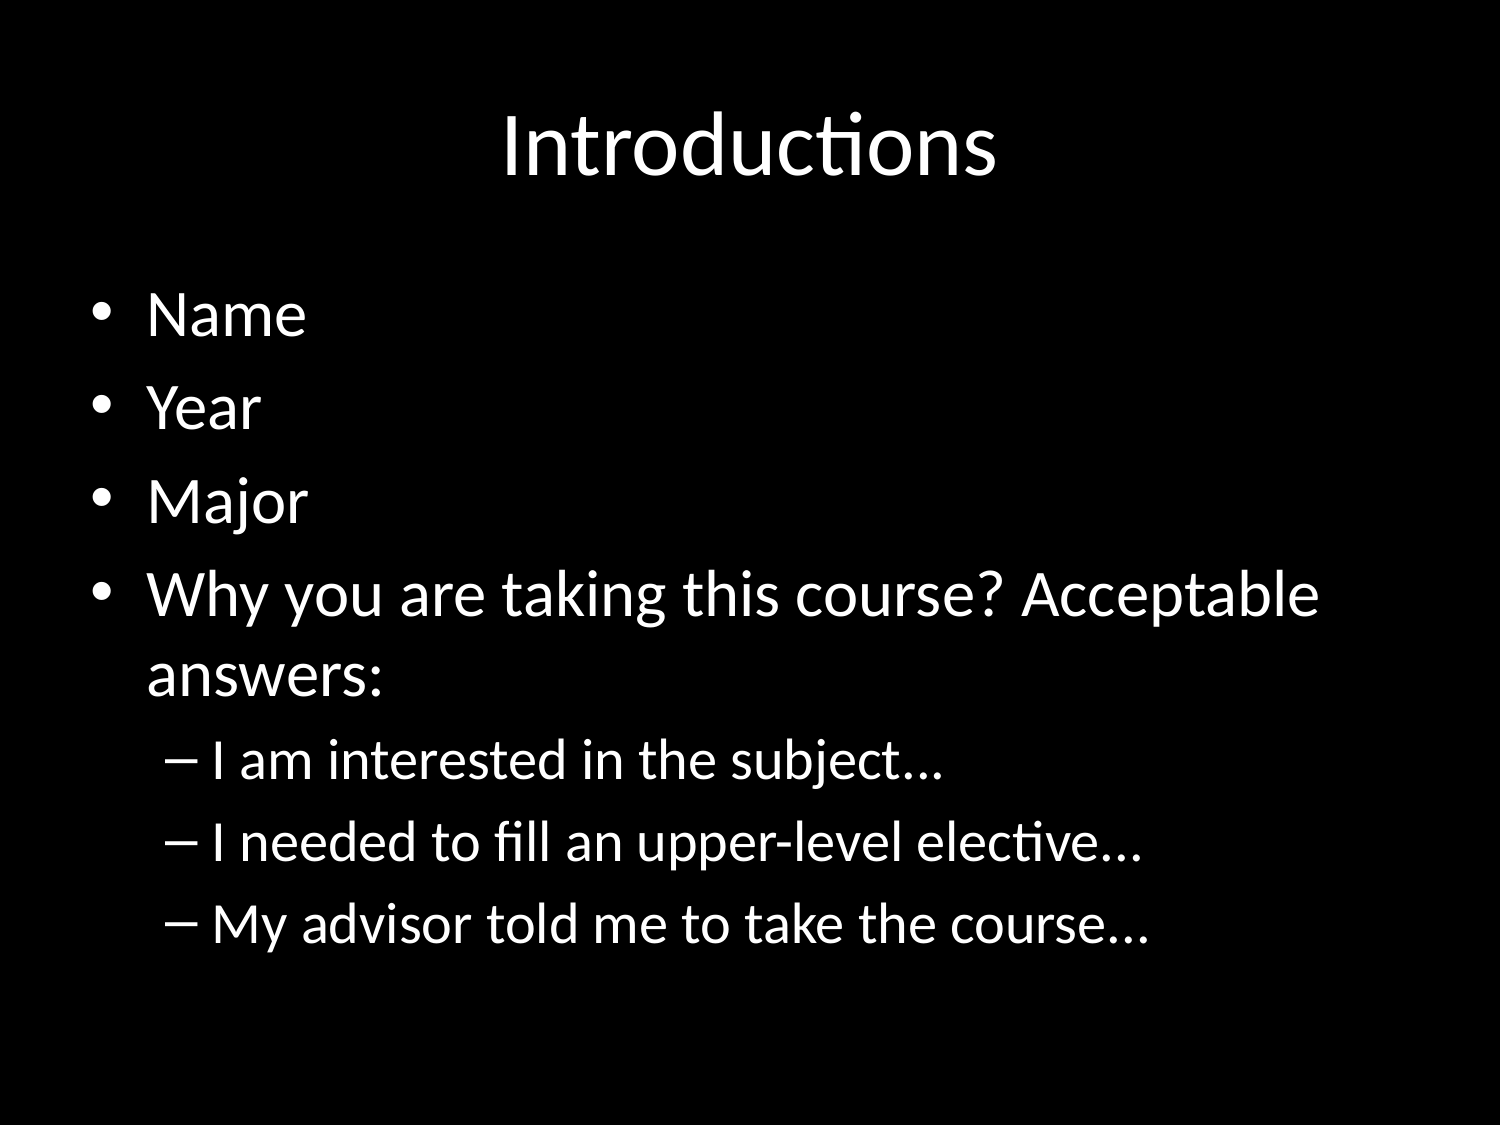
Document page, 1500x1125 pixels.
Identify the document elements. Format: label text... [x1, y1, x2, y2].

title Introductions [75, 45, 1425, 233]
list Name Year Major Why you are taking this course? Acceptable answers: I am interested in the subject... I needed to fill an upper-level elective... My advisor told me to take the course... [75, 262, 1425, 1005]
